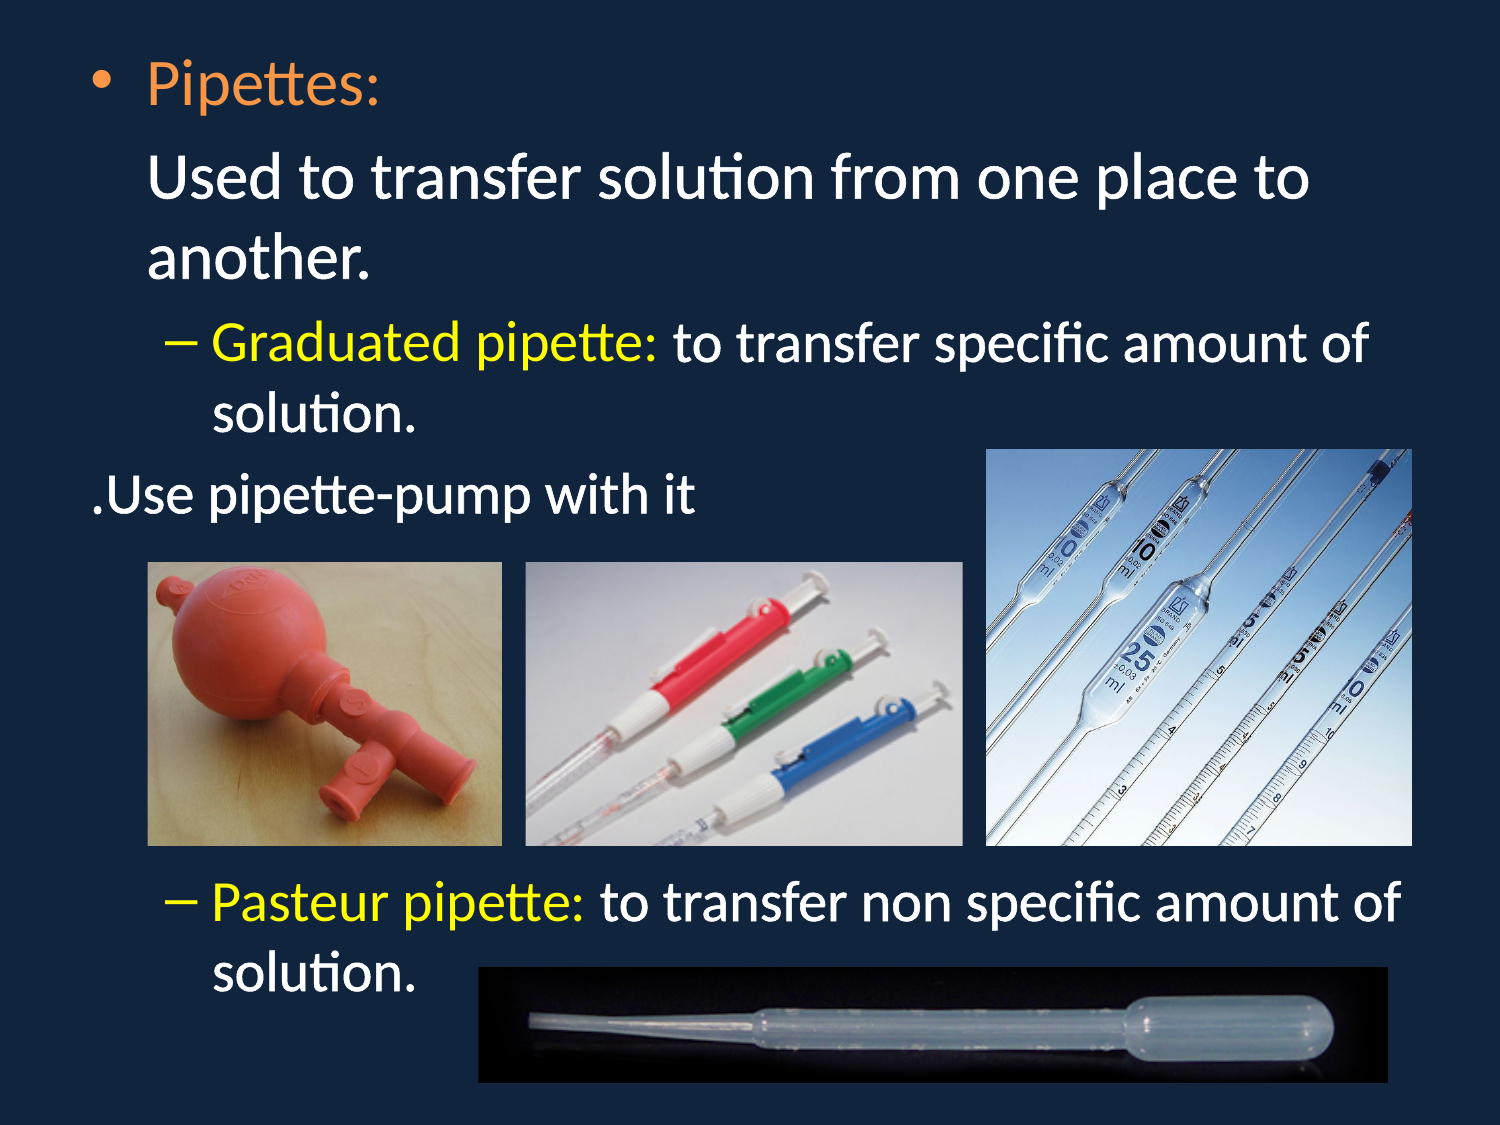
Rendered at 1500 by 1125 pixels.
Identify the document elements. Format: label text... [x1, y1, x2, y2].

list Pipettes: Used to transfer solution from one place to another. Graduated pipette: to transfer specific amount of solution. Use pipette-pump with it. Pasteur pipette: to transfer non specific amount of solution. [75, 30, 1425, 1047]
picture [147, 562, 503, 847]
picture [986, 449, 1412, 847]
picture [477, 967, 1389, 1083]
picture [525, 562, 963, 847]
